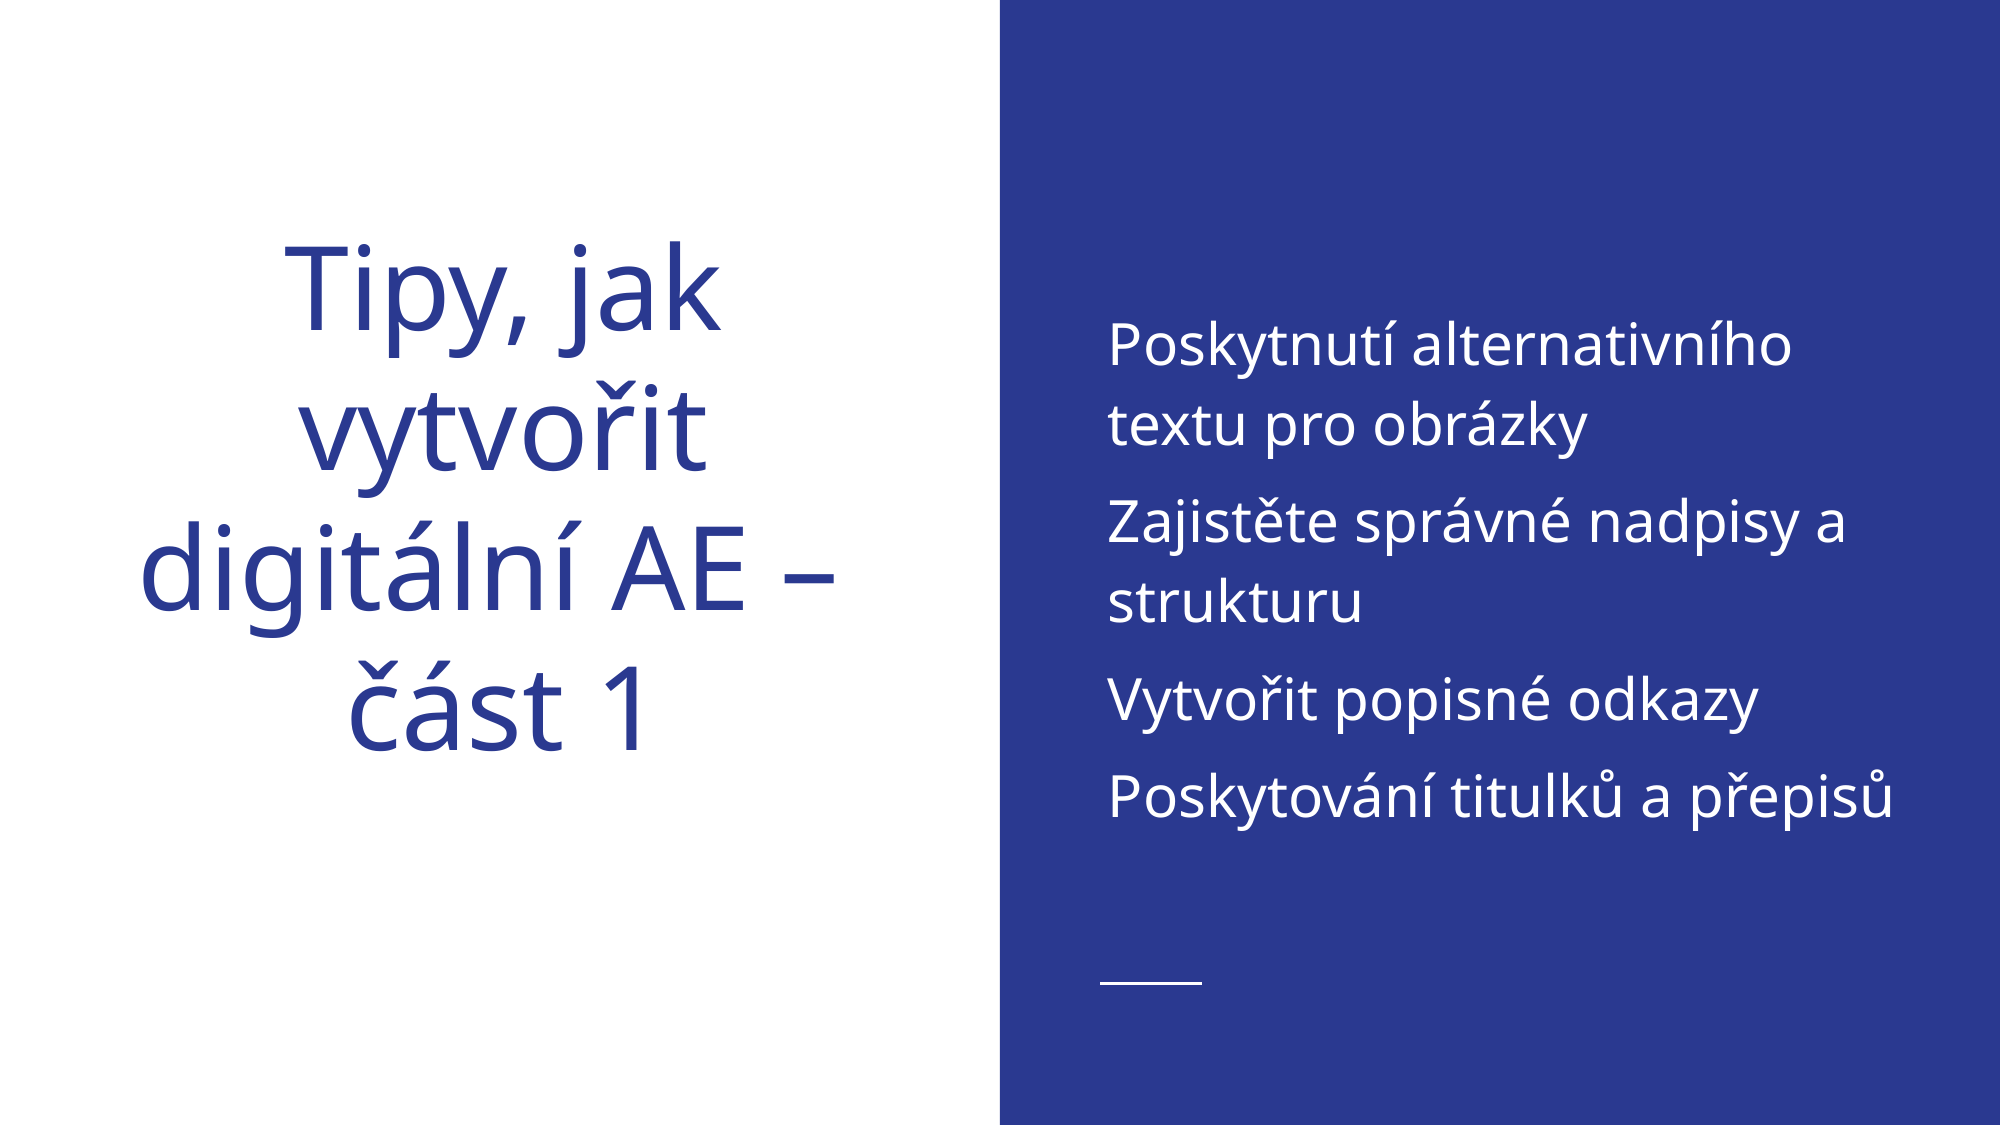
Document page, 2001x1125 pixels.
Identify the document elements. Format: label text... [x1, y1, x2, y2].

title Tipy, jak vytvořit digitální AE – část 1 [61, 343, 947, 782]
list Poskytnutí alternativního textu pro obrázky Zajistěte správné nadpisy a strukturu Vytvořit popisné odkazy Poskytování titulků a přepisů [1080, 158, 1920, 967]
